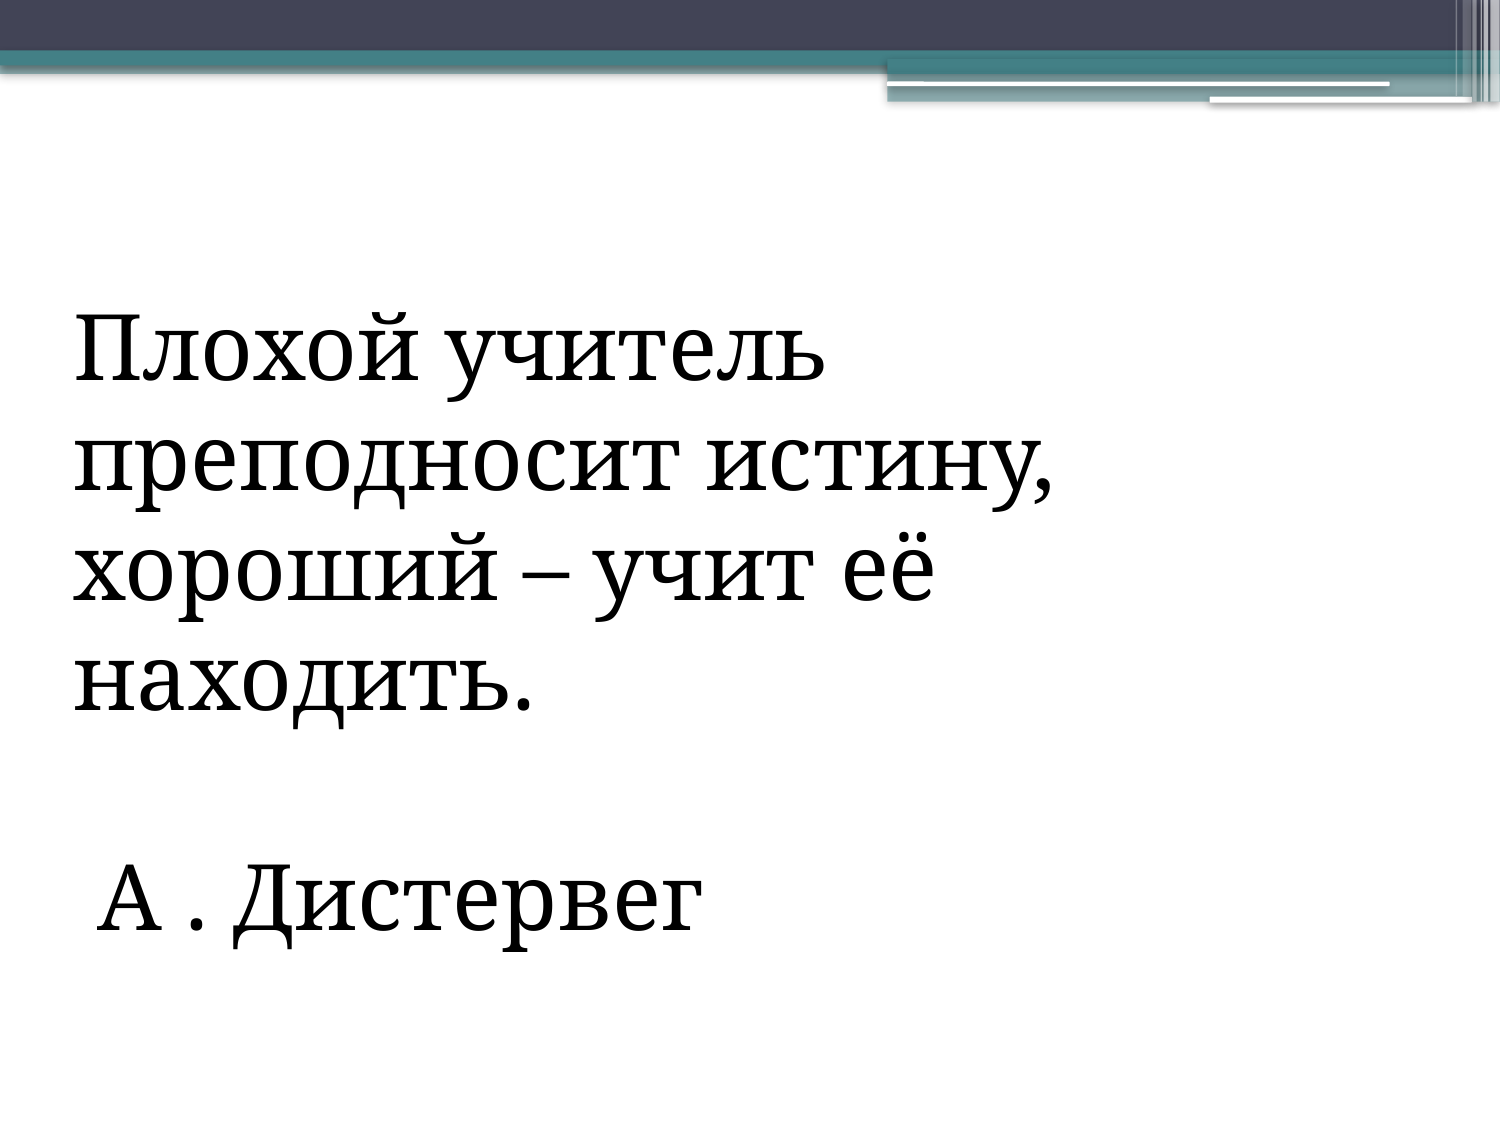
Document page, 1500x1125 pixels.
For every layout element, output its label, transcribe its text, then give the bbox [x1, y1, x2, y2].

text_box Плохой учитель преподносит истину, хороший – учит её находить. А . Дистервег [58, 281, 1418, 1001]
